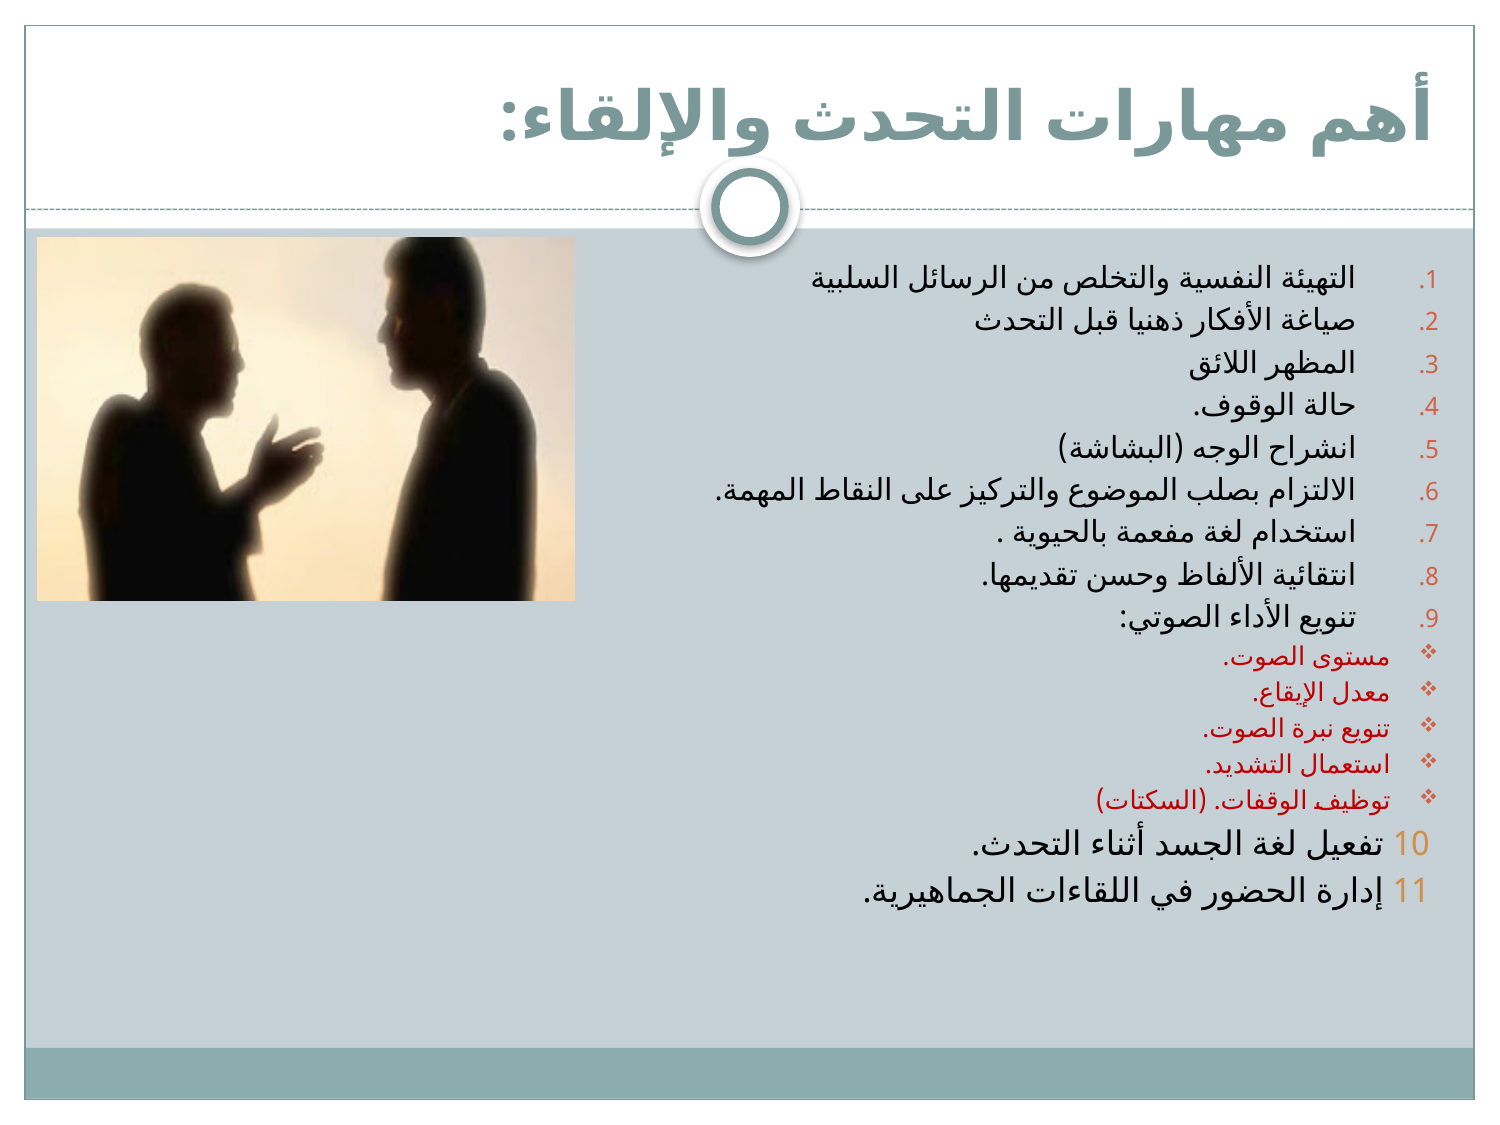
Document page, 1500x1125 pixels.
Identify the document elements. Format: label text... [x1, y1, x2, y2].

list التهيئة النفسية والتخلص من الرسائل السلبية صياغة الأفكار ذهنيا قبل التحدث المظهر اللائق حالة الوقوف. انشراح الوجه (البشاشة) الالتزام بصلب الموضوع والتركيز على النقاط المهمة. استخدام لغة مفعمة بالحيوية . انتقائية الألفاظ وحسن تقديمها. تنويع الأداء الصوتي: مستوى الصوت. معدل الإيقاع. تنويع نبرة الصوت. استعمال التشديد. توظيف الوقفات. (السكتات) 10 تفعيل لغة الجسد أثناء التحدث. 11 إدارة الحضور في اللقاءات الجماهيرية. [49, 250, 1445, 1001]
title أهم مهارات التحدث والإلقاء: [49, 37, 1450, 162]
picture [37, 237, 576, 601]
